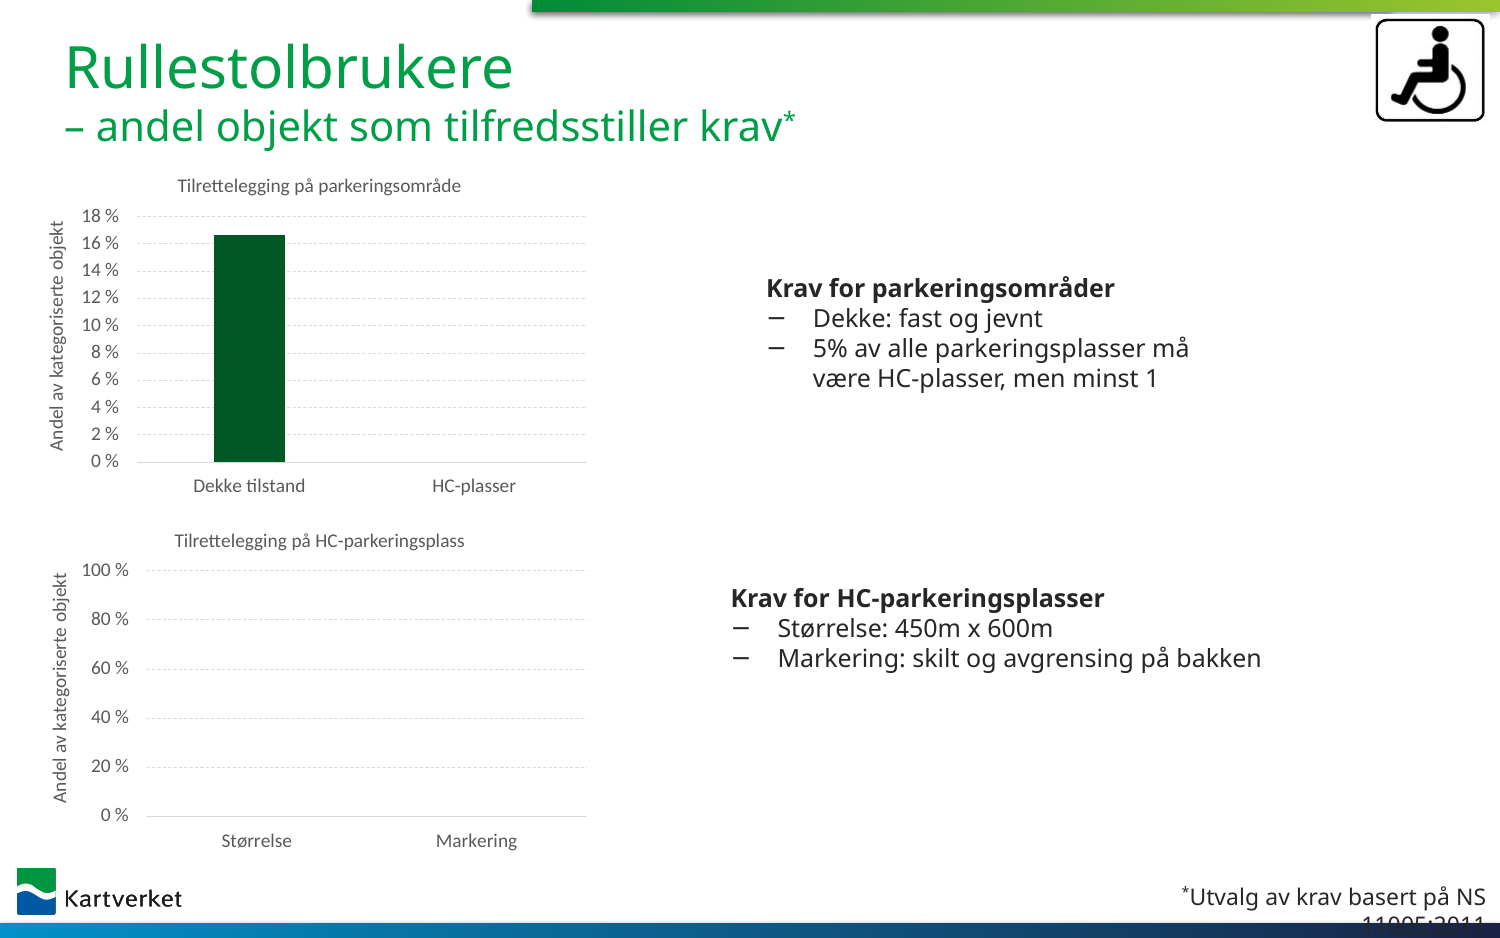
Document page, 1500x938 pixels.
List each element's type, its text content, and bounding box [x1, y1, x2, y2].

picture [41, 166, 598, 505]
picture [41, 520, 598, 859]
text_box Rullestolbrukere – andel objekt som tilfredsstiller krav* [49, 23, 1431, 158]
text_box *Utvalg av krav basert på NS 11005:2011 [1068, 873, 1500, 938]
picture [1371, 13, 1491, 127]
text_box Krav for parkeringsområder Dekke: fast og jevnt 5% av alle parkeringsplasser må være HC-plasser, men minst 1 [751, 264, 1232, 400]
text_box Krav for HC-parkeringsplasser Størrelse: 450m x 600m Markering: skilt og avgrensing på bakken [715, 574, 1278, 680]
